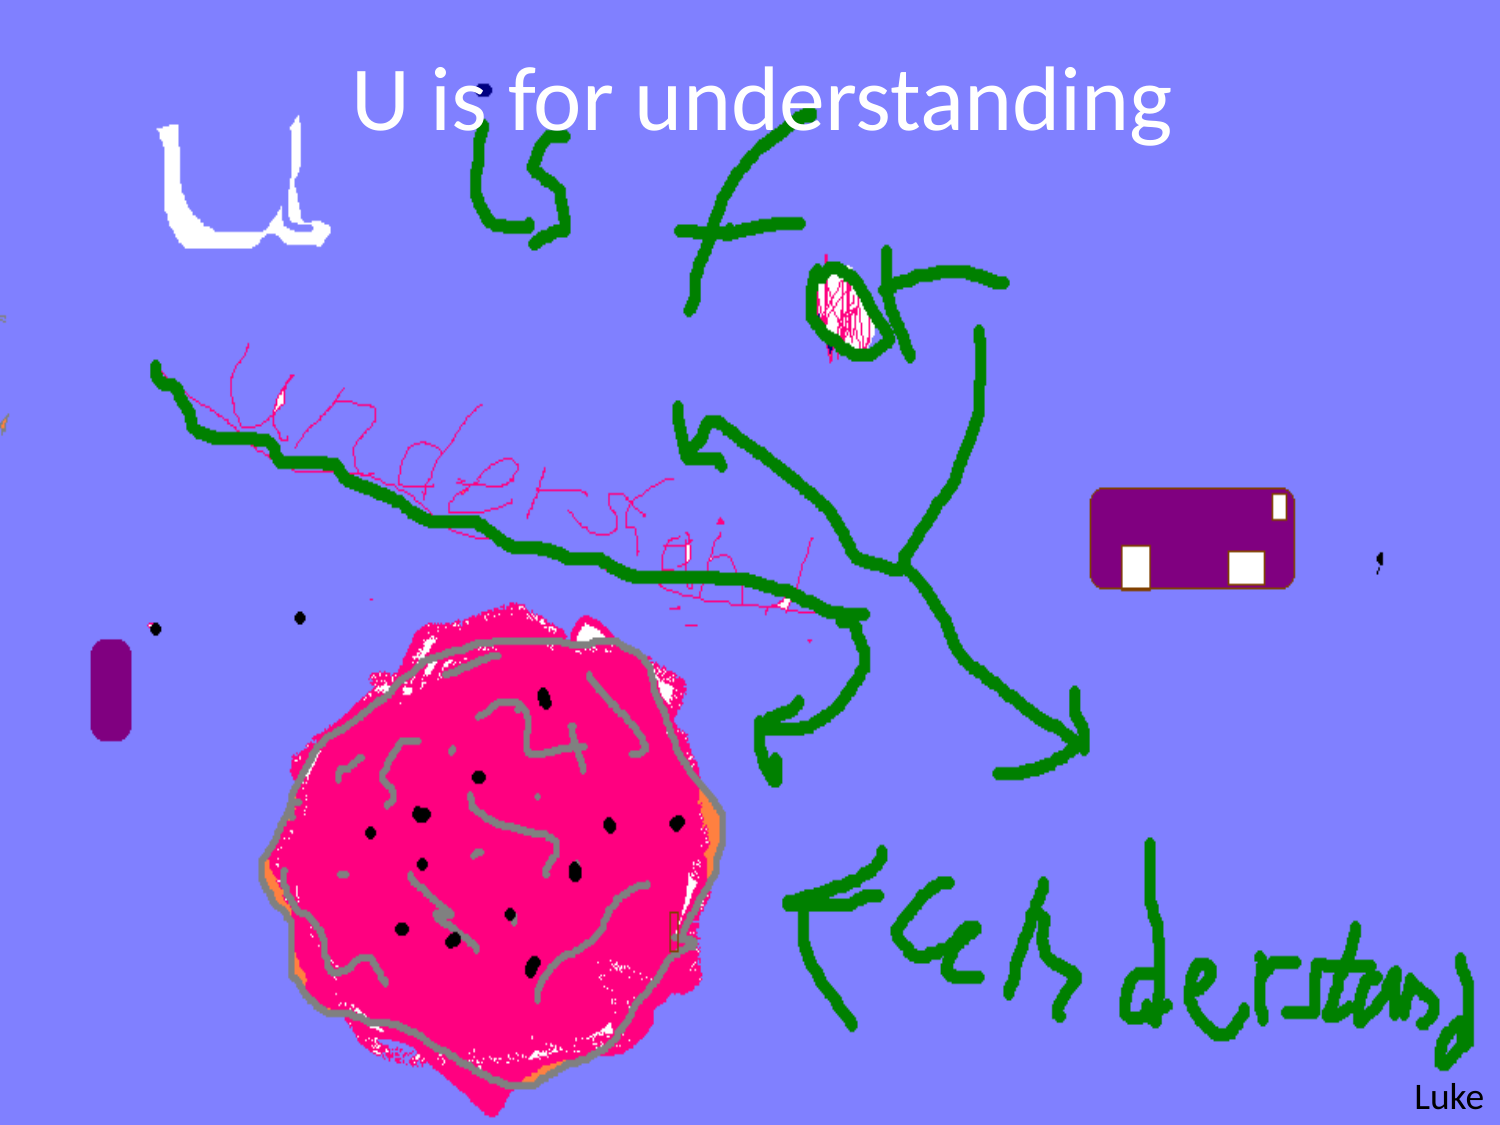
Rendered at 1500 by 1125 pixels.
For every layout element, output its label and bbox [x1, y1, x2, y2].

list [0, 0, 1500, 1125]
